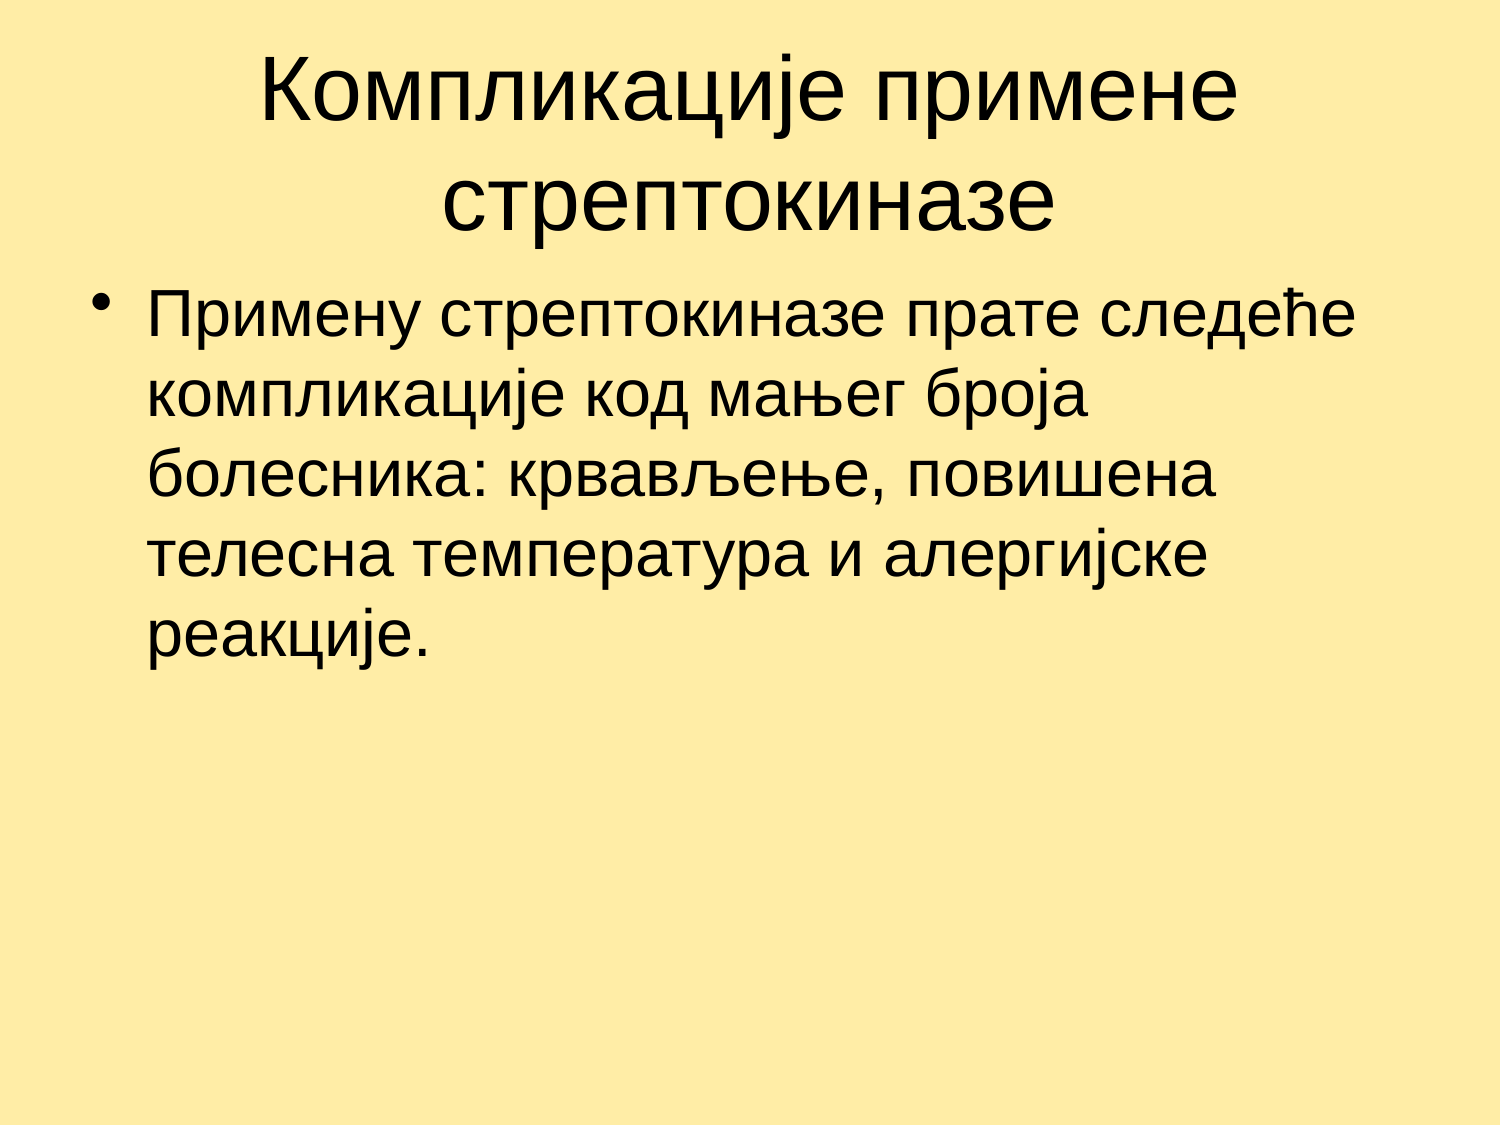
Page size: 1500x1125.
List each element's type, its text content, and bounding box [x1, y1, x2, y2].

title Компликације примене стрептокиназе [74, 44, 1426, 233]
list Примену стрептокиназе прате следеће компликације код мањег броја болесника: крвављење, повишена телесна температура и алергијске реакције. [74, 262, 1426, 1006]
